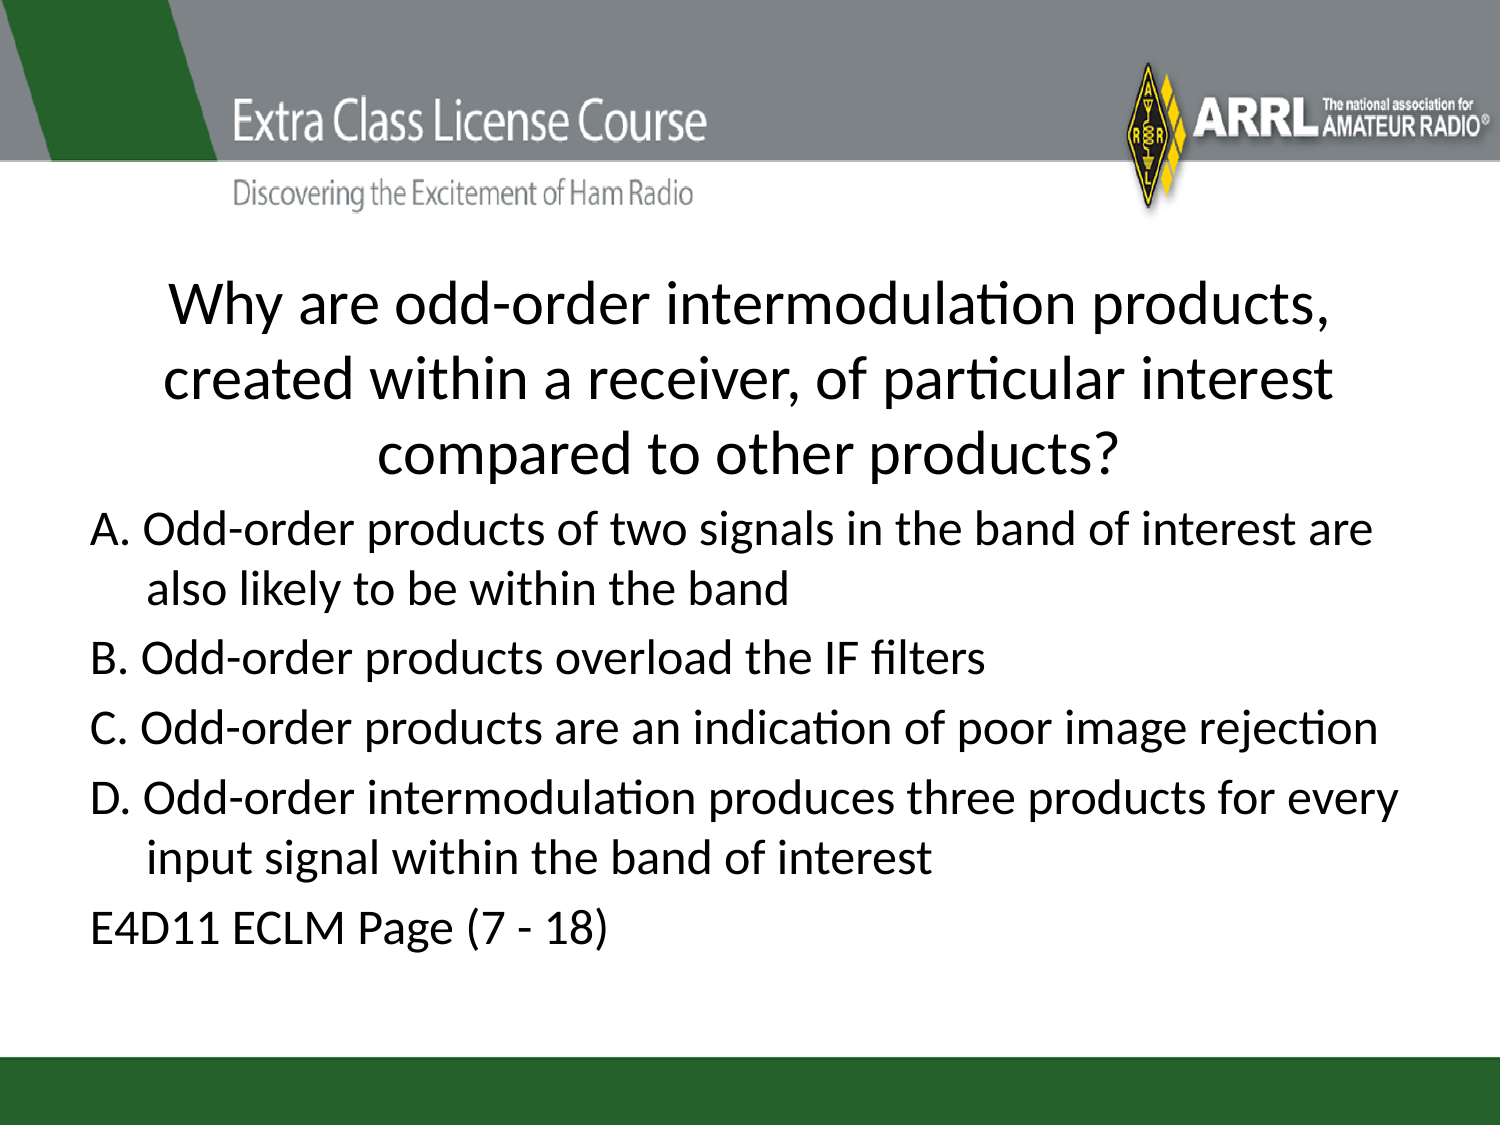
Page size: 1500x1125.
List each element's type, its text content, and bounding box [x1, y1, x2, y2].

title Why are odd-order intermodulation products, created within a receiver, of particular interest compared to other products? [75, 254, 1425, 435]
list A. Odd-order products of two signals in the band of interest are also likely to be within the band B. Odd-order products overload the IF filters C. Odd-order products are an indication of poor image rejection D. Odd-order intermodulation produces three products for every input signal within the band of interest E4D11 ECLM Page (7 - 18) [75, 487, 1425, 1005]
picture [0, 0, 1500, 1125]
